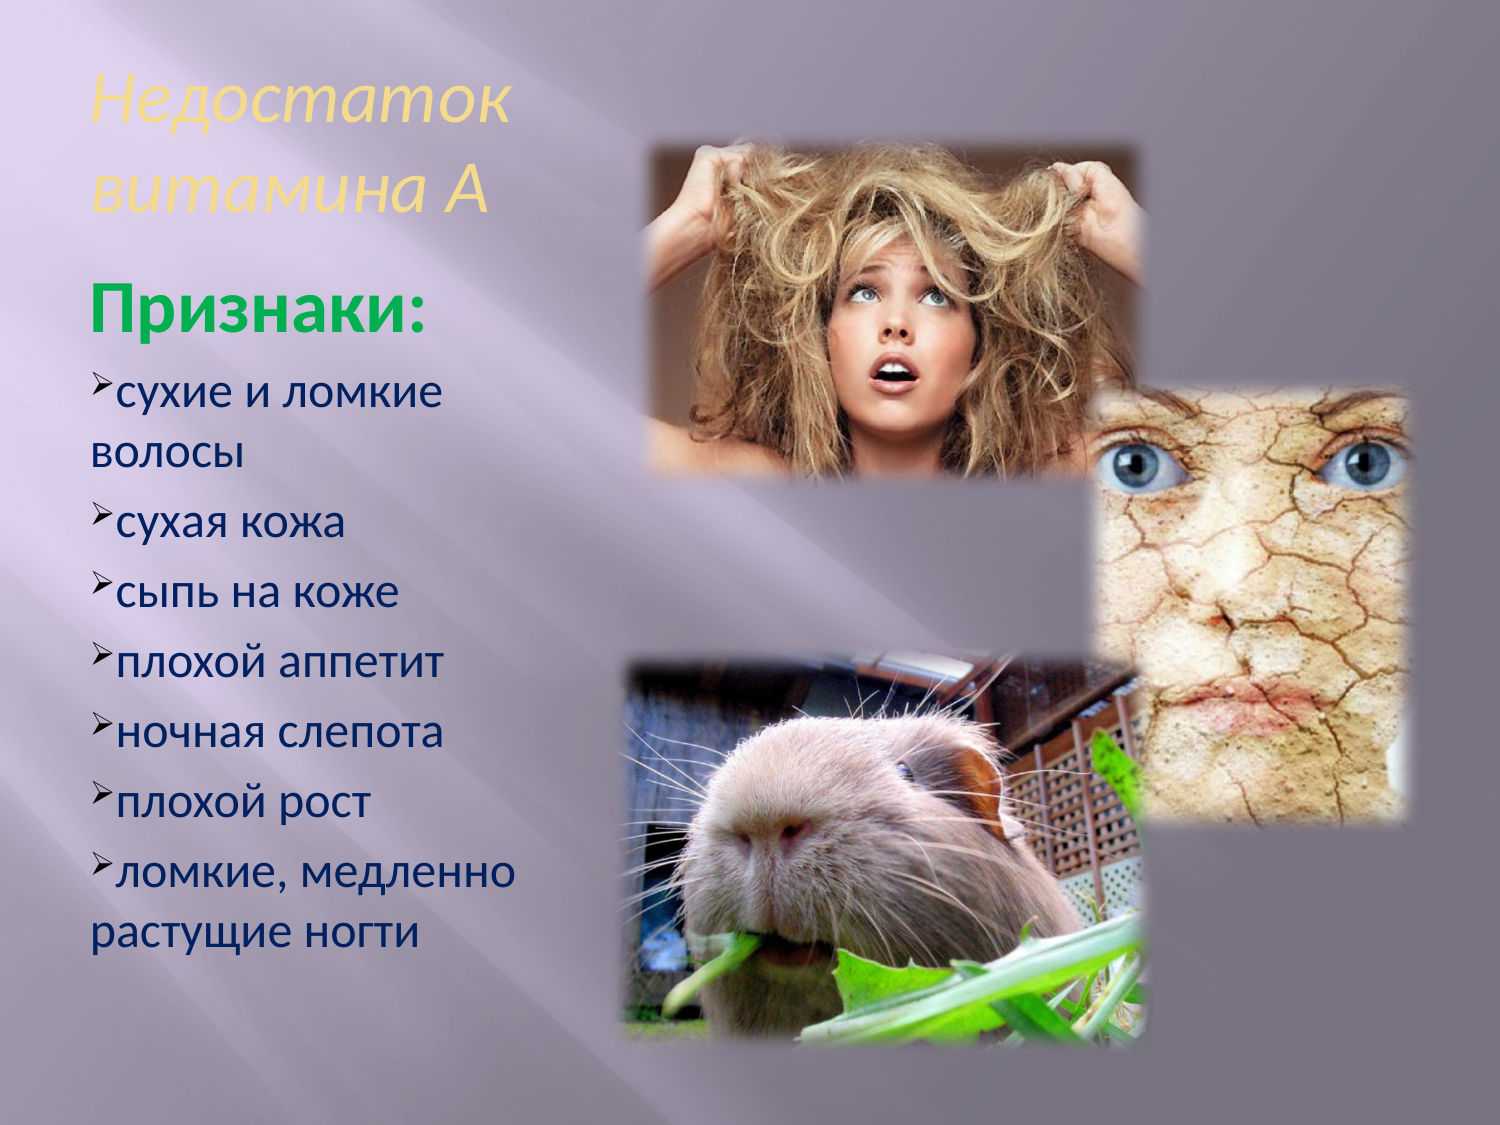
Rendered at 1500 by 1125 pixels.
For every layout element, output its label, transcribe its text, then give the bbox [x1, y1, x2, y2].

picture [609, 374, 1422, 1055]
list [632, 128, 1155, 494]
title Недостаток витамина А [75, 44, 569, 236]
list Признаки: сухие и ломкие волосы сухая кожа сыпь на коже плохой аппетит ночная слепота плохой рост ломкие, медленно растущие ногти [75, 249, 569, 1005]
